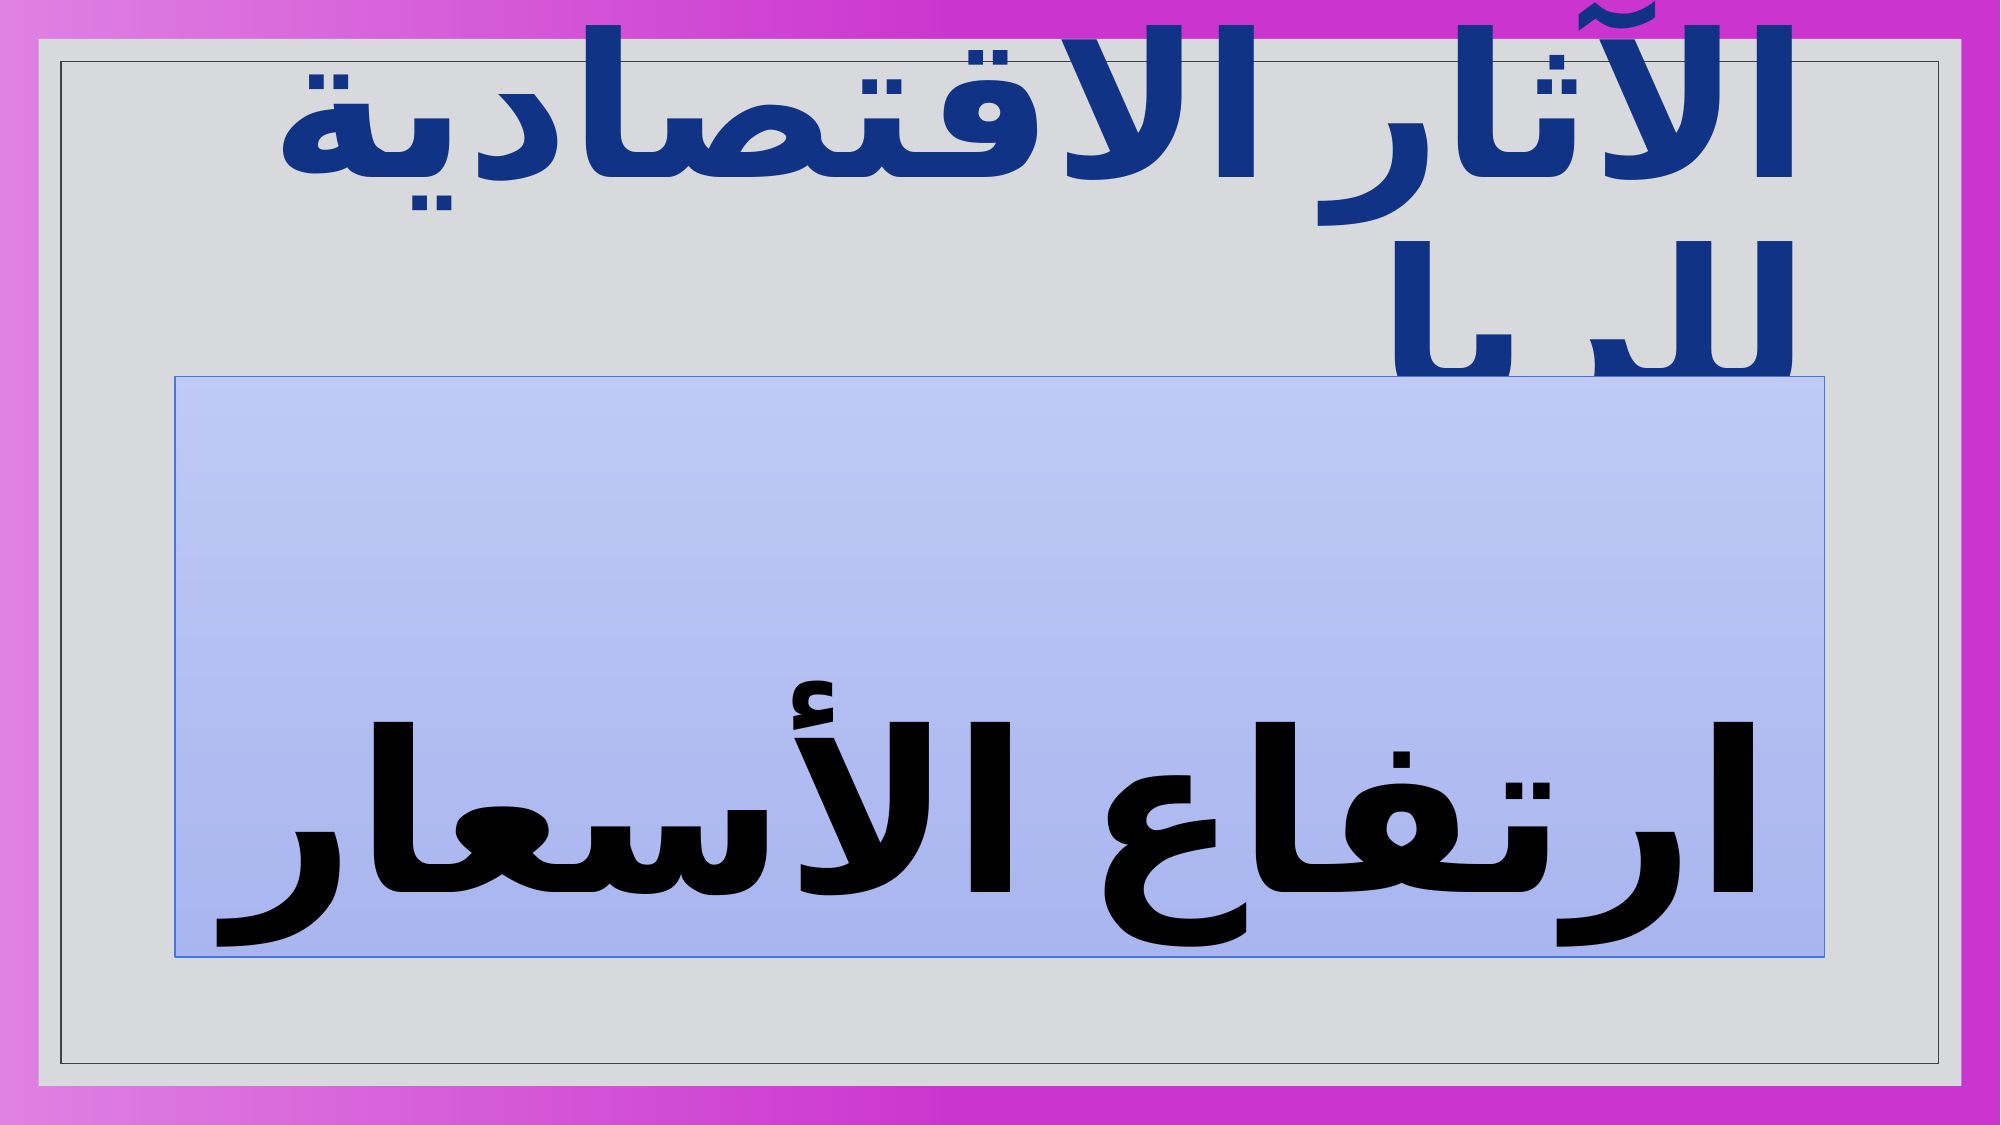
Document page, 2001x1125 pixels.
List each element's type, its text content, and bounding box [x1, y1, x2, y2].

title الآثار الاقتصادية للربا [174, 92, 1825, 349]
list ارتفاع الأسعار [174, 376, 1825, 958]
